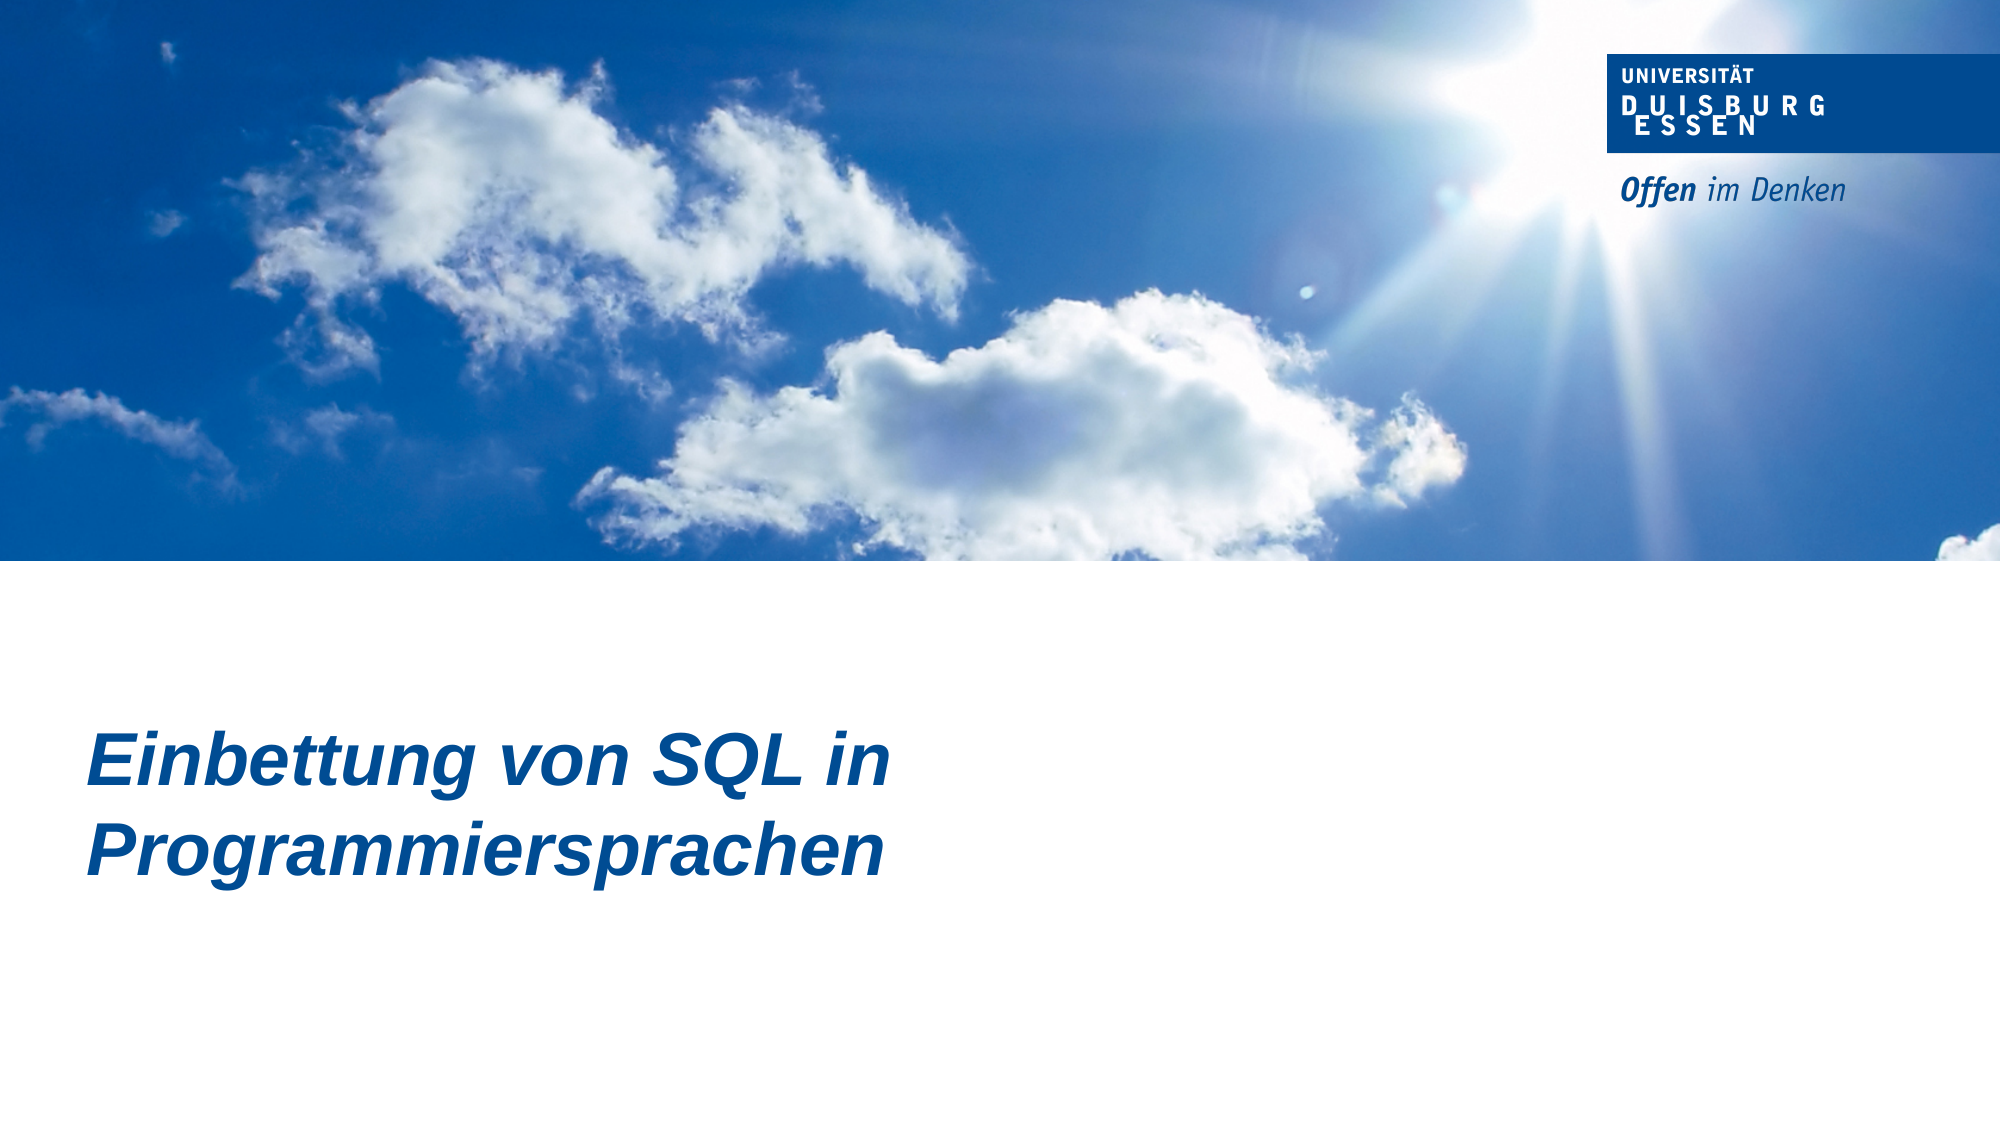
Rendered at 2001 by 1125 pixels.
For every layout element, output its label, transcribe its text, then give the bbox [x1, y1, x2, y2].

list Einbettung von SQL in Programmiersprachen [86, 710, 1276, 789]
picture [0, 0, 2000, 561]
